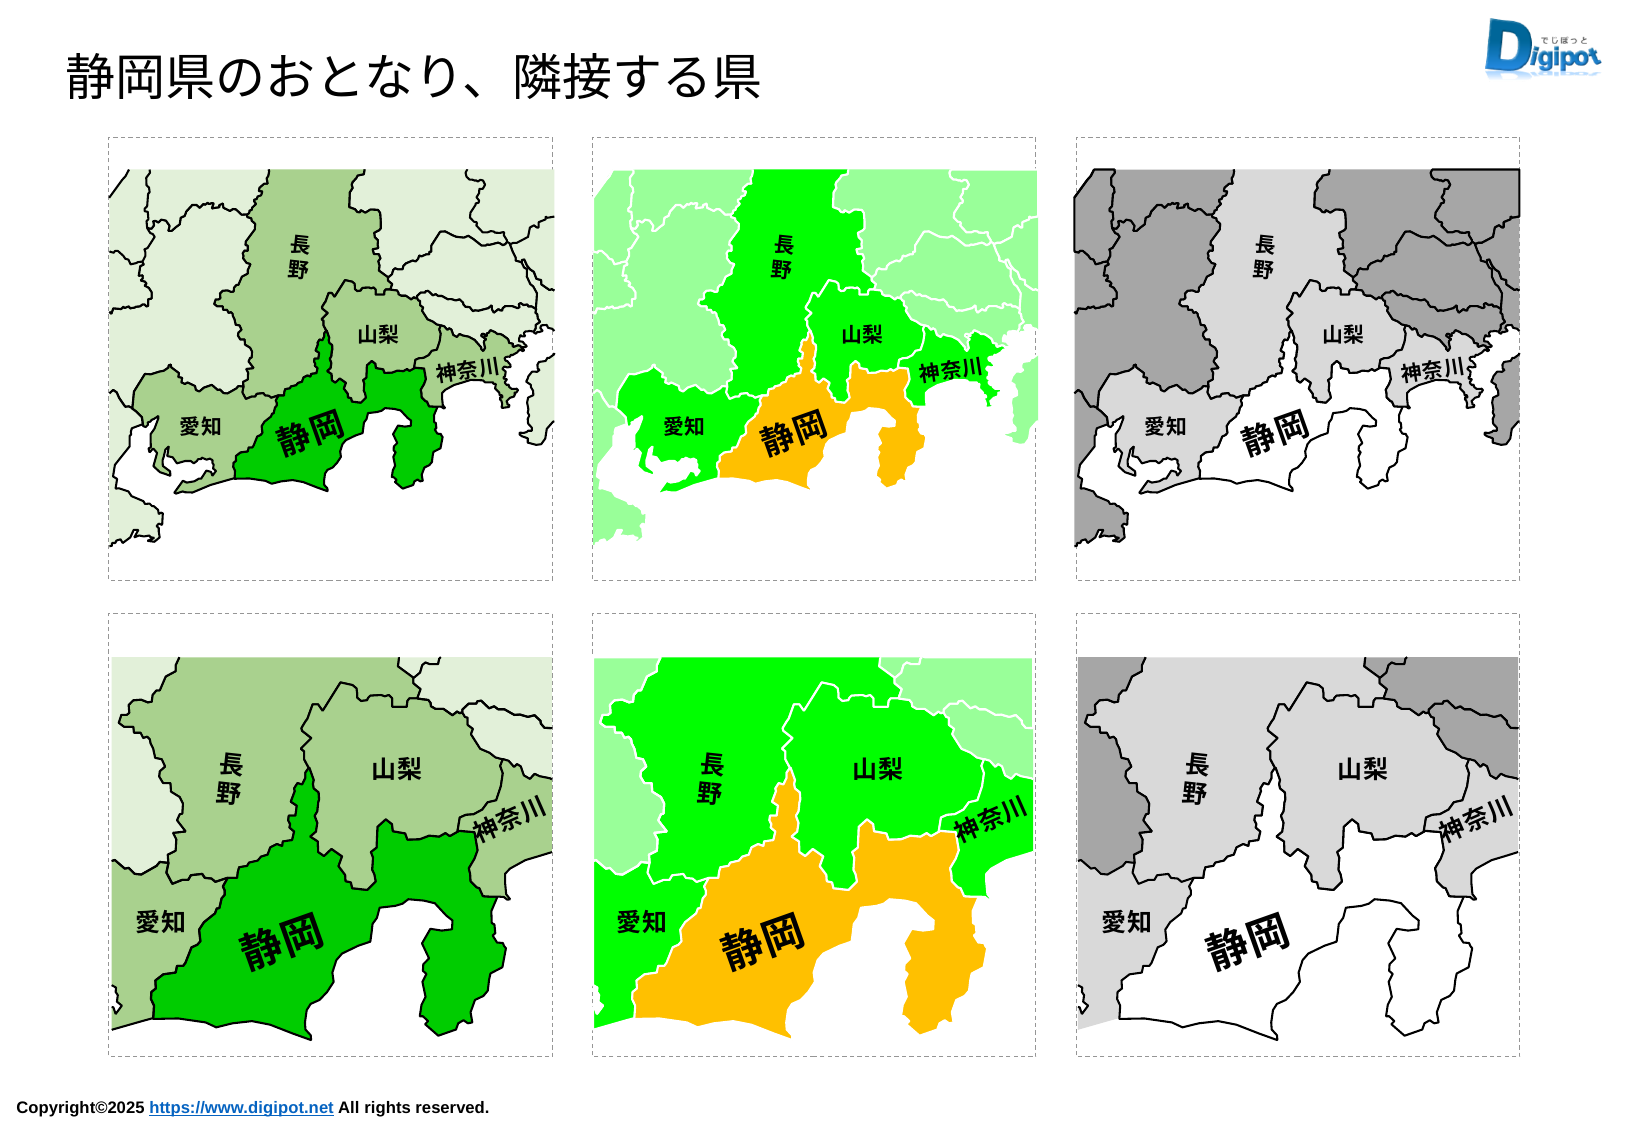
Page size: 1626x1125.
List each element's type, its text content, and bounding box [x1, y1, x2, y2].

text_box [111, 657, 552, 1041]
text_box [592, 169, 1039, 547]
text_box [592, 657, 1034, 1041]
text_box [1077, 657, 1519, 1041]
picture [1485, 18, 1602, 82]
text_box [109, 169, 555, 547]
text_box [1074, 169, 1520, 547]
text_box 静岡県のおとなり、隣接する県 [50, 38, 777, 113]
